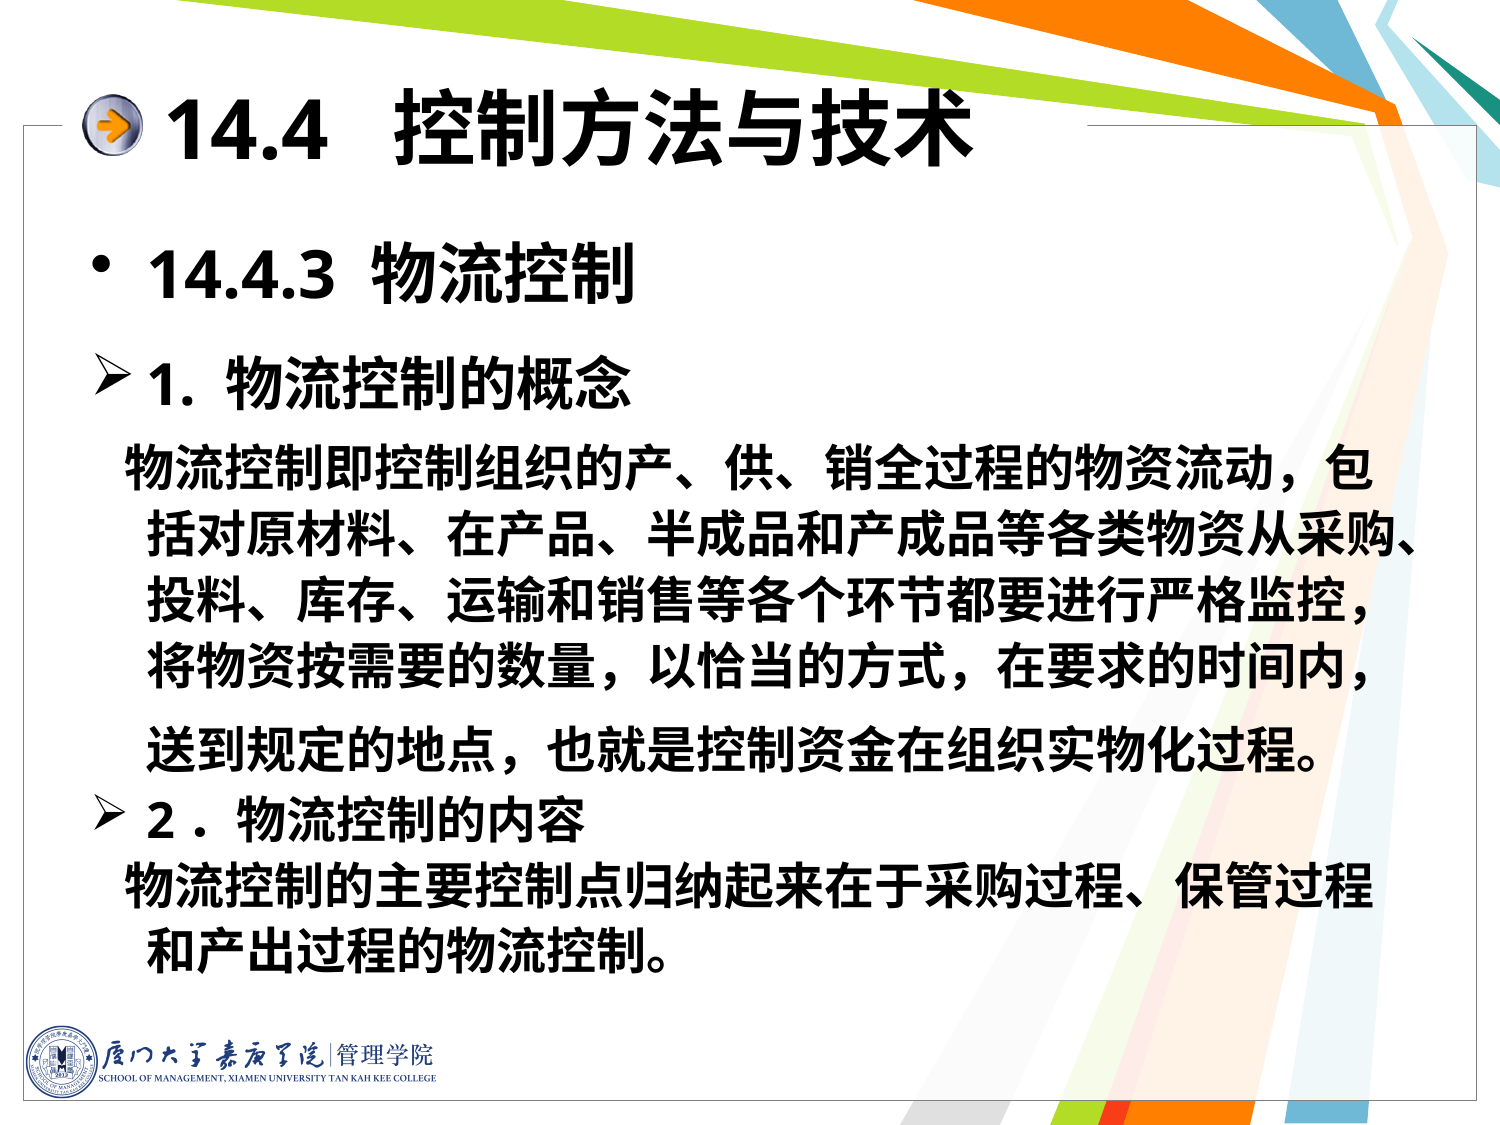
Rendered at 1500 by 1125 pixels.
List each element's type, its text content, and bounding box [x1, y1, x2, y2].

picture [24, 1024, 438, 1100]
list 14.4.3 物流控制 1. 物流控制的概念 物流控制即控制组织的产、供、销全过程的物资流动，包括对原材料、在产品、半成品和产成品等各类物资从采购、投料、库存、运输和销售等各个环节都要进行严格监控，将物资按需要的数量，以恰当的方式，在要求的时间内，送到规定的地点，也就是控制资金在组织实物化过程。 2．物流控制的内容 物流控制的主要控制点归纳起来在于采购过程、保管过程和产出过程的物流控制。 [75, 184, 1425, 1012]
title 14.4 控制方法与技术 [148, 32, 1182, 184]
picture [82, 94, 143, 156]
